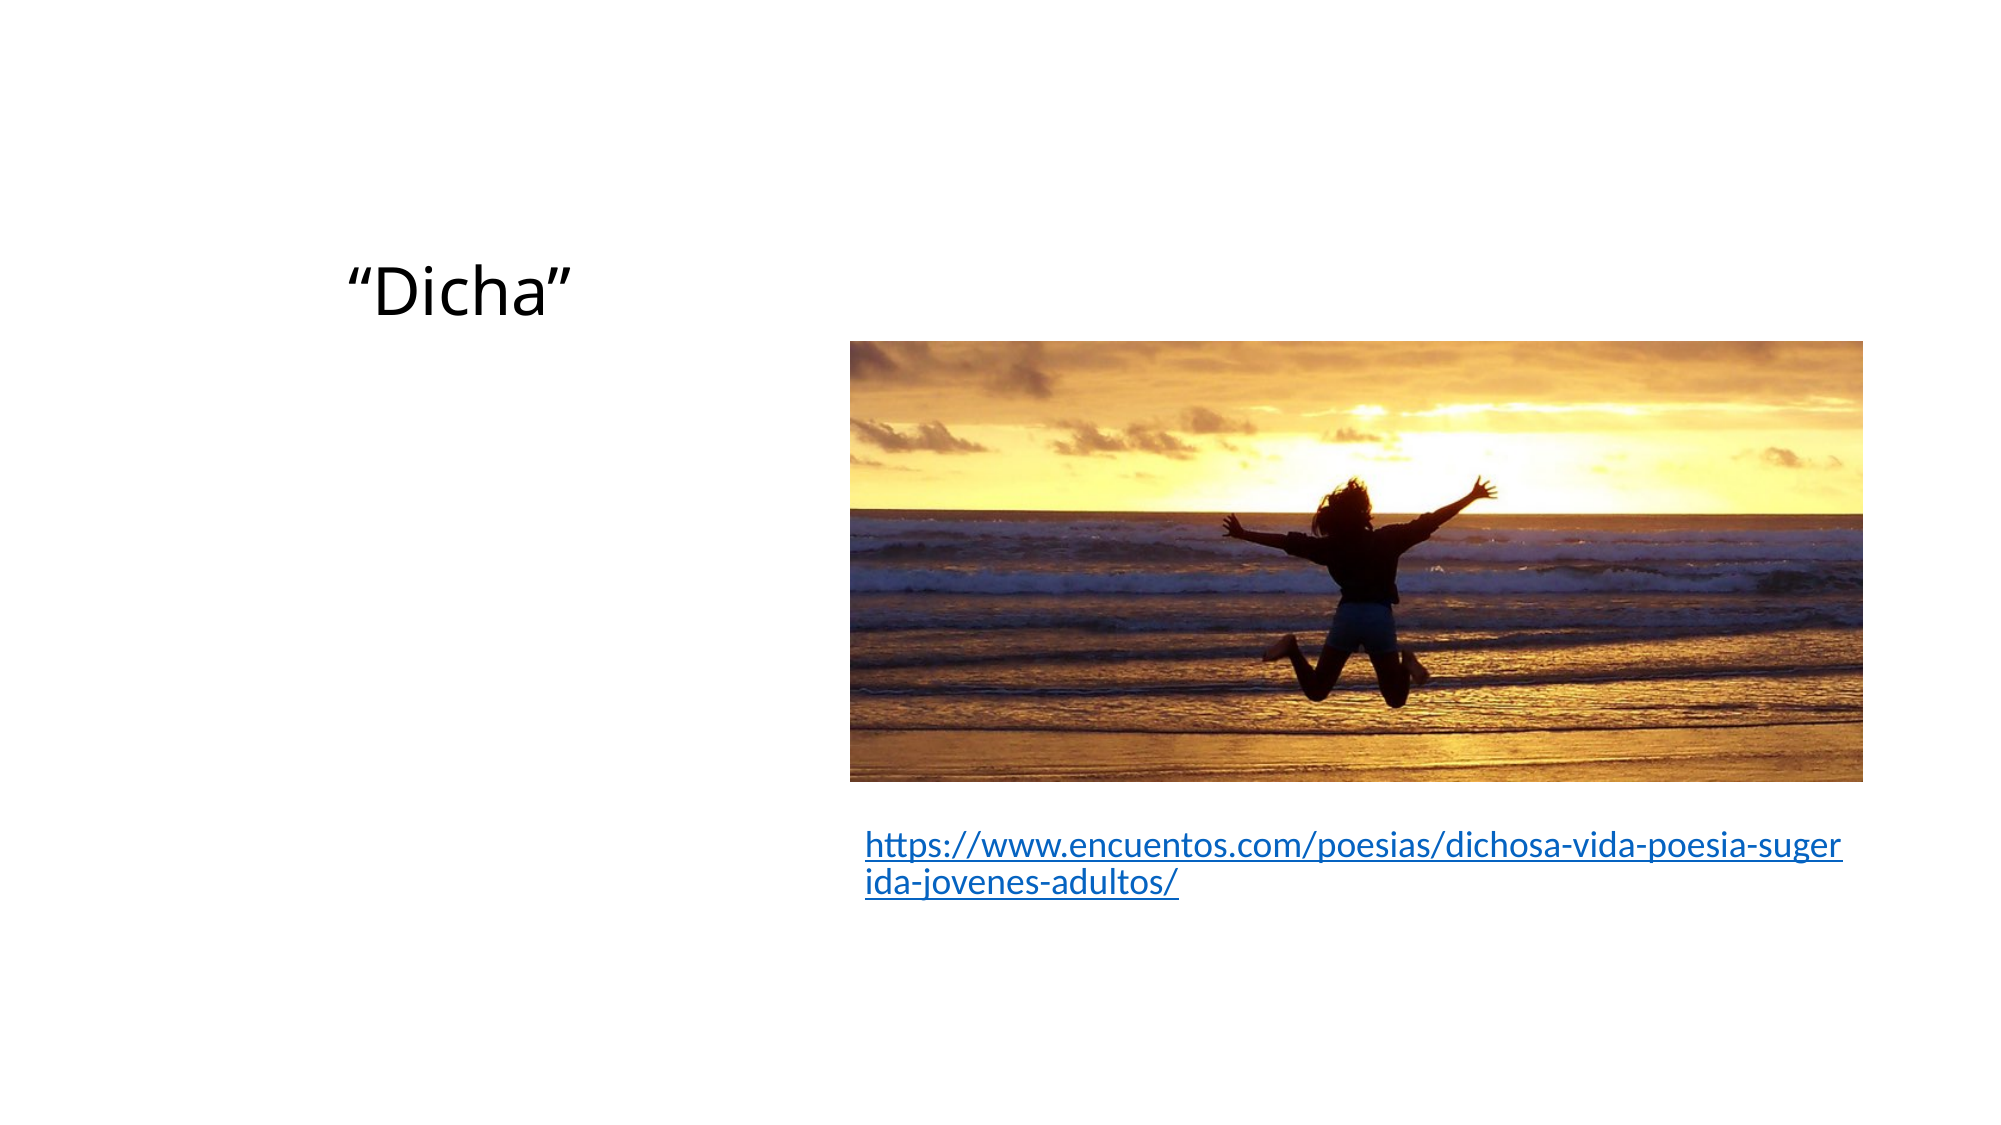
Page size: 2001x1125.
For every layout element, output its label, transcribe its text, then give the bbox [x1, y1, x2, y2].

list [850, 341, 1863, 783]
text_box https://www.encuentos.com/poesias/dichosa-vida-poesia-sugerida-jovenes-adultos/ [850, 812, 1863, 873]
title “Dicha” [137, 75, 783, 338]
